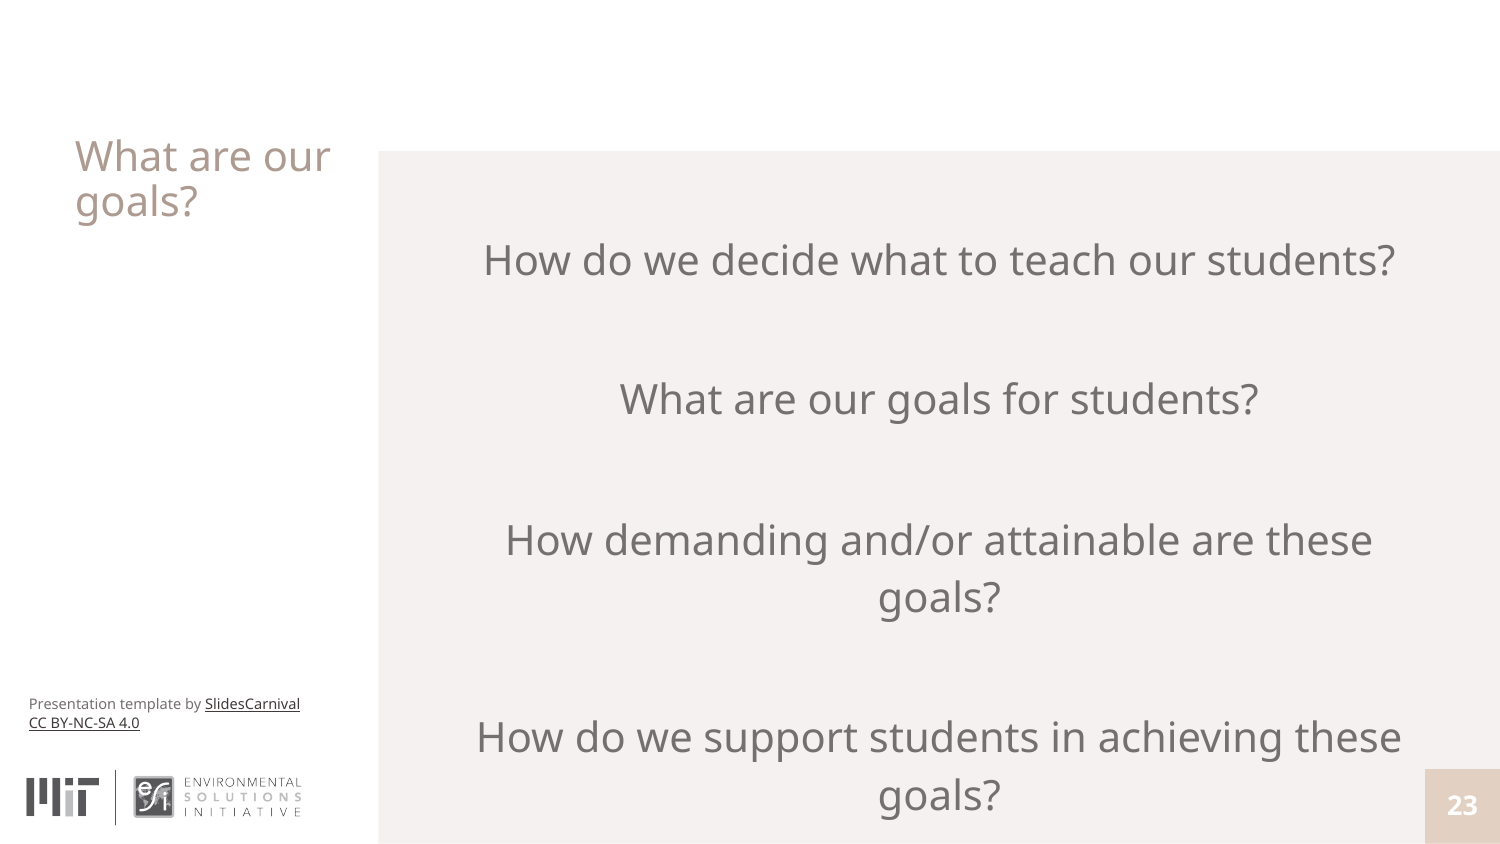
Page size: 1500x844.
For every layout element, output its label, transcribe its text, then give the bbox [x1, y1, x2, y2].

list How do we decide what to teach our students? What are our goals for students? How demanding and/or attainable are these goals? How do we support students in achieving these goals? [453, 225, 1426, 769]
title What are our goals? [74, 135, 342, 769]
slide_number 23 [1425, 769, 1500, 844]
picture [13, 757, 314, 835]
